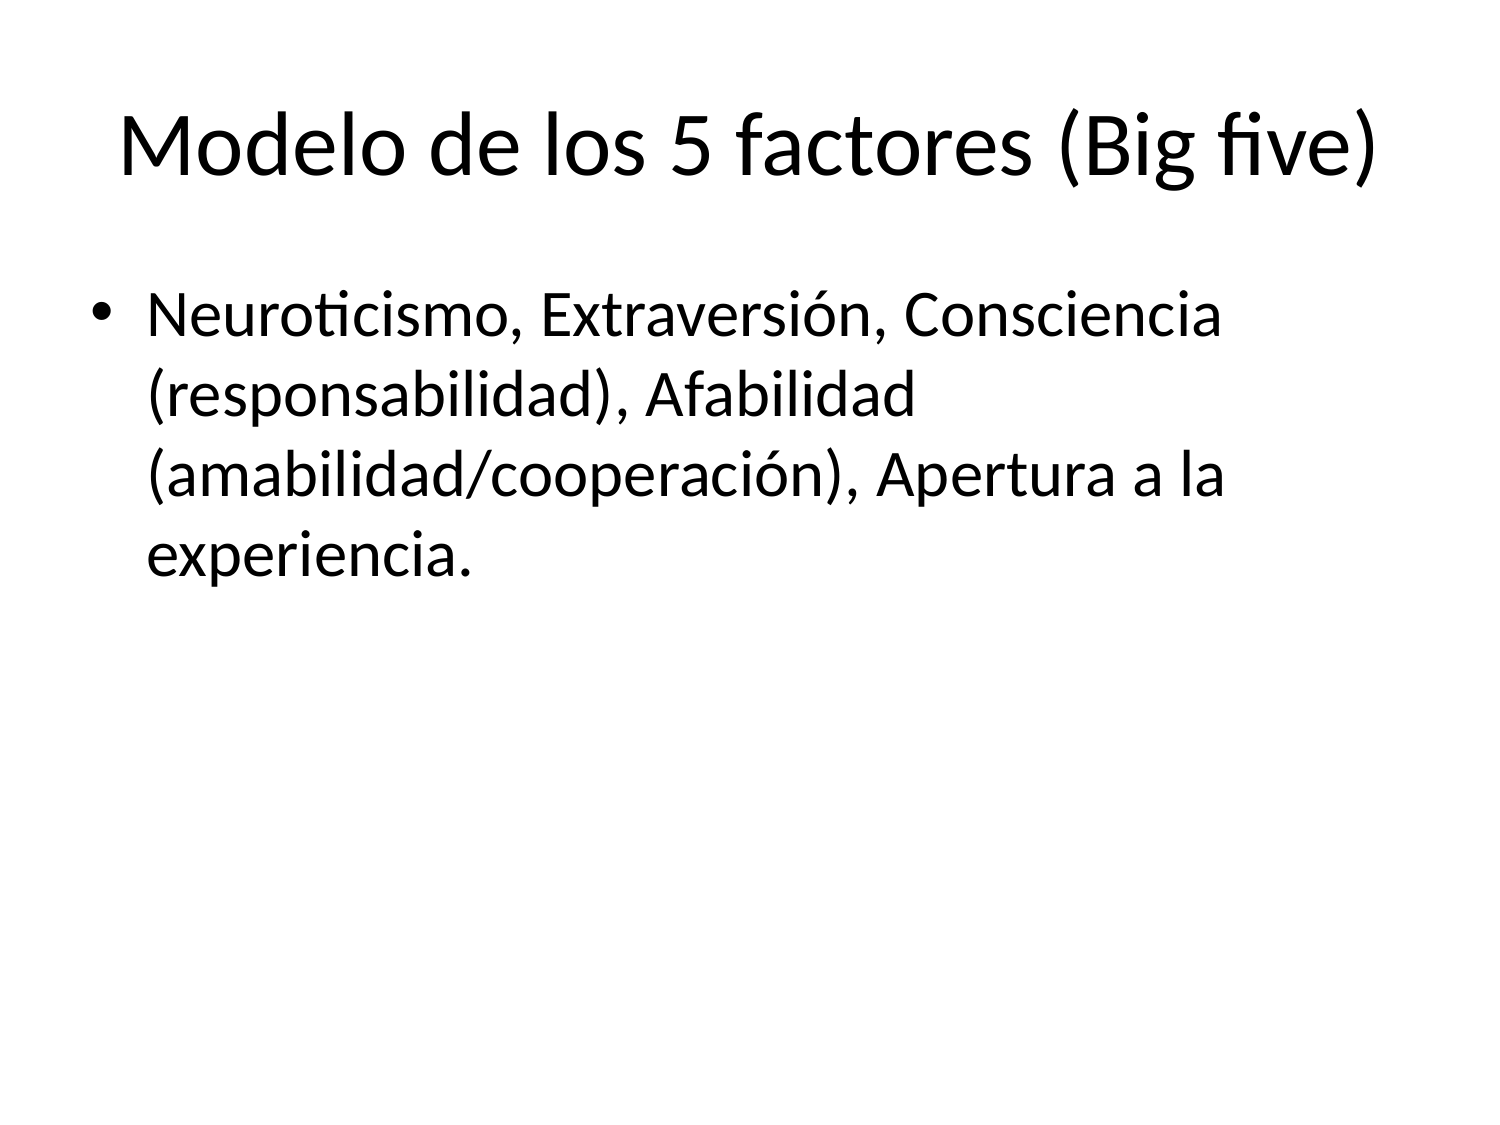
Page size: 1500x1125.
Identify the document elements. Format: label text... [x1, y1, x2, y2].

title Modelo de los 5 factores (Big five) [75, 45, 1425, 233]
list Neuroticismo, Extraversión, Consciencia (responsabilidad), Afabilidad (amabilidad/cooperación), Apertura a la experiencia. [75, 262, 1425, 1005]
